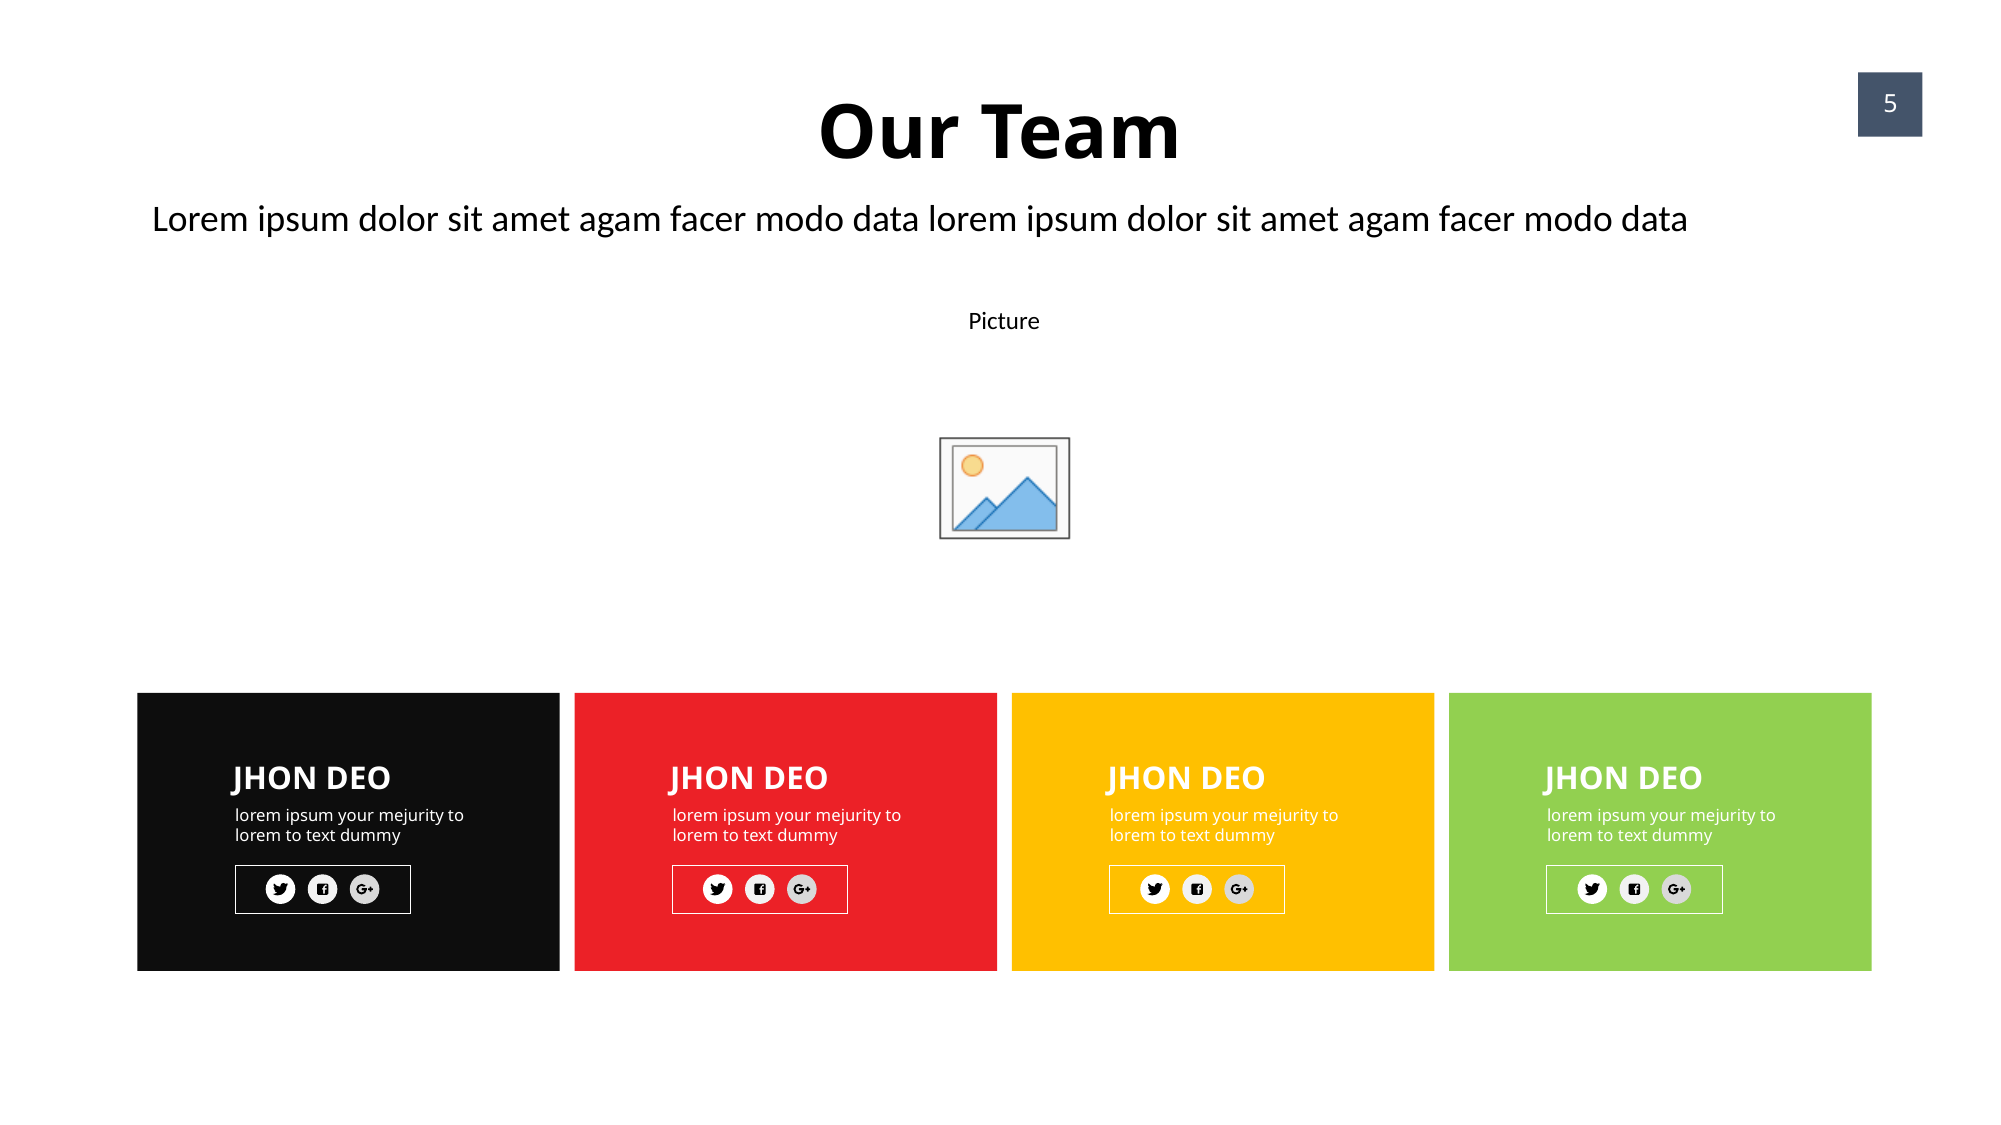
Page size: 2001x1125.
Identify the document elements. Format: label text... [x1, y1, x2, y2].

slide_number 5 [1863, 78, 1927, 130]
picture [137, 297, 1872, 680]
subtitle Lorem ipsum dolor sit amet agam facer modo data lorem ipsum dolor sit amet agam facer modo data [137, 186, 1863, 227]
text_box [137, 692, 1872, 972]
title Our Team [137, 78, 1863, 186]
